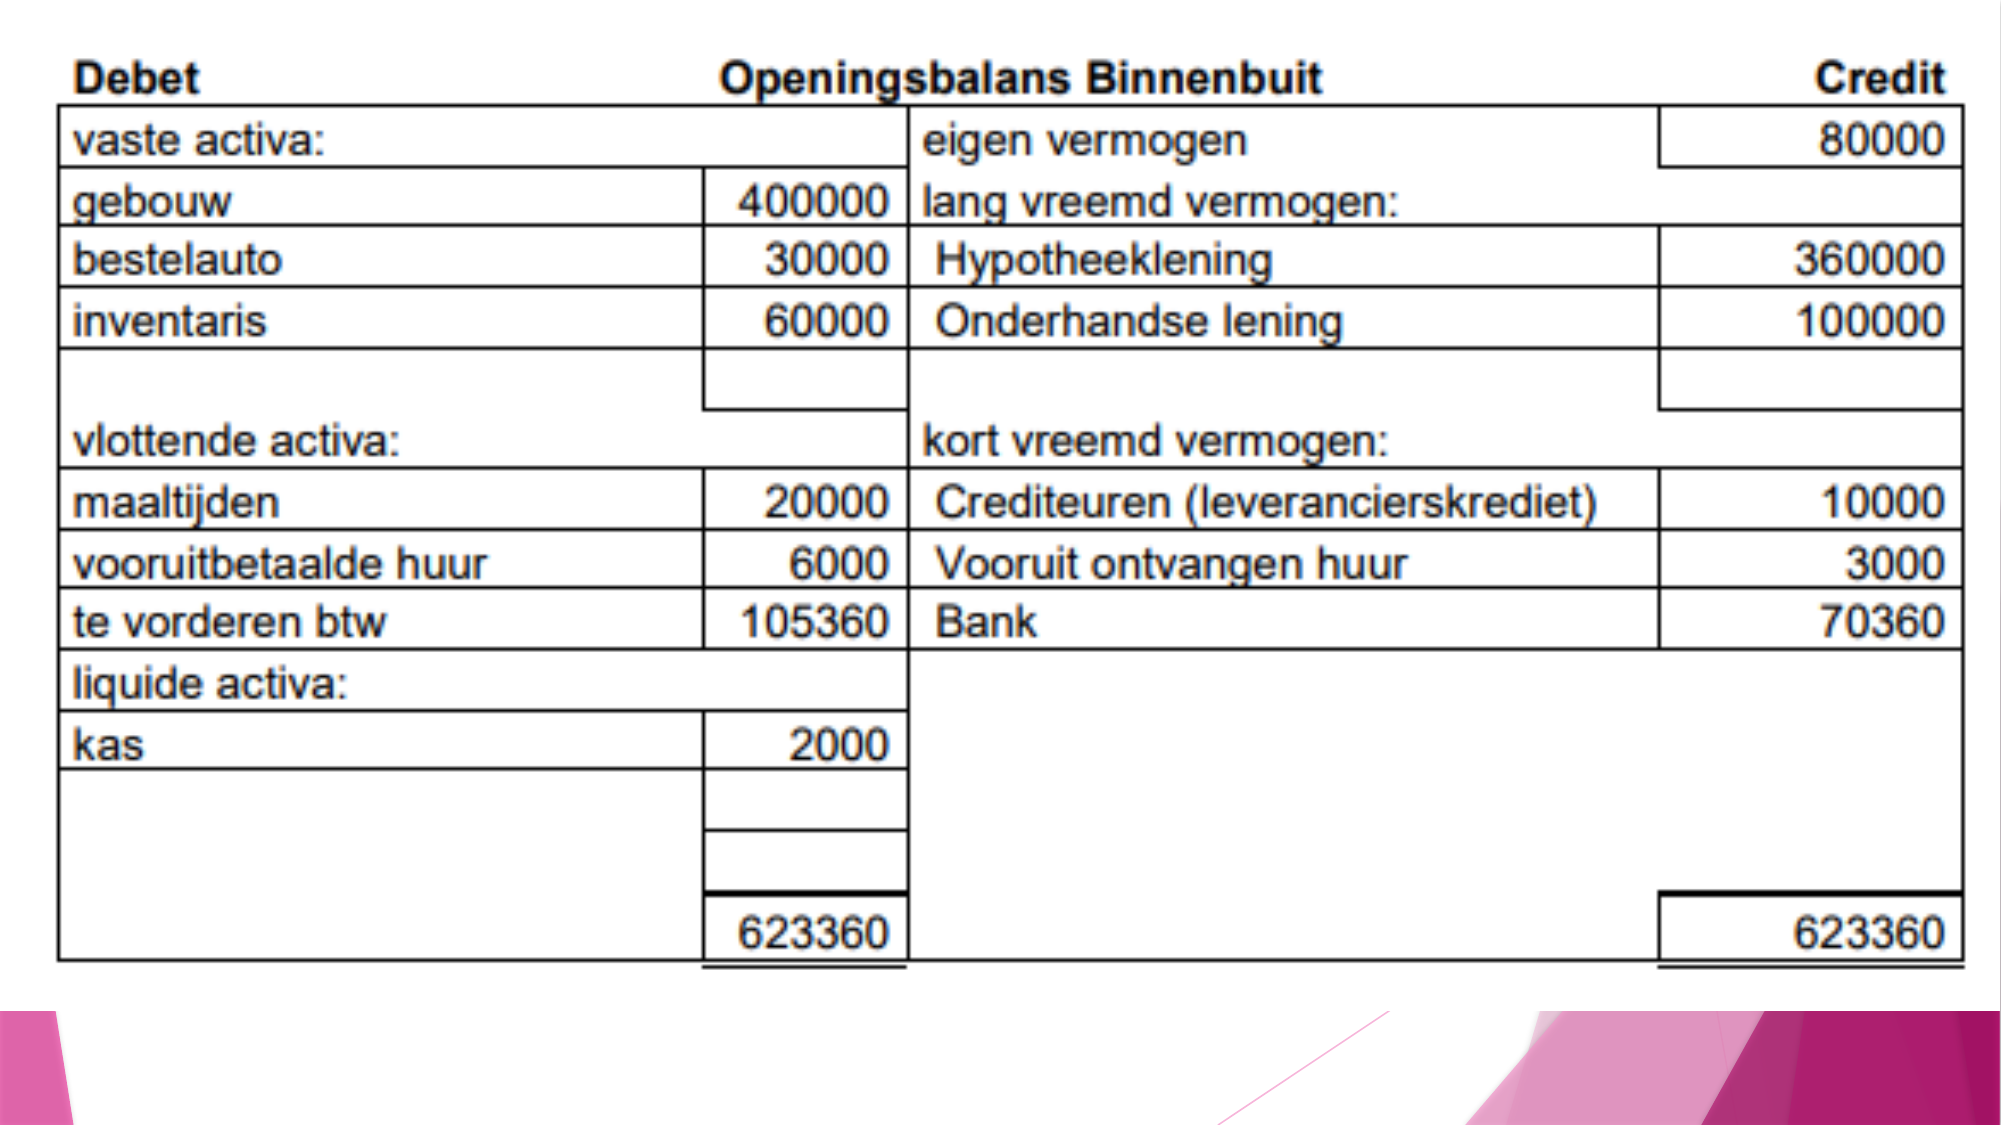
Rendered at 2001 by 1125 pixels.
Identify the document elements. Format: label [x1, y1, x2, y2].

picture [0, 0, 2000, 1011]
